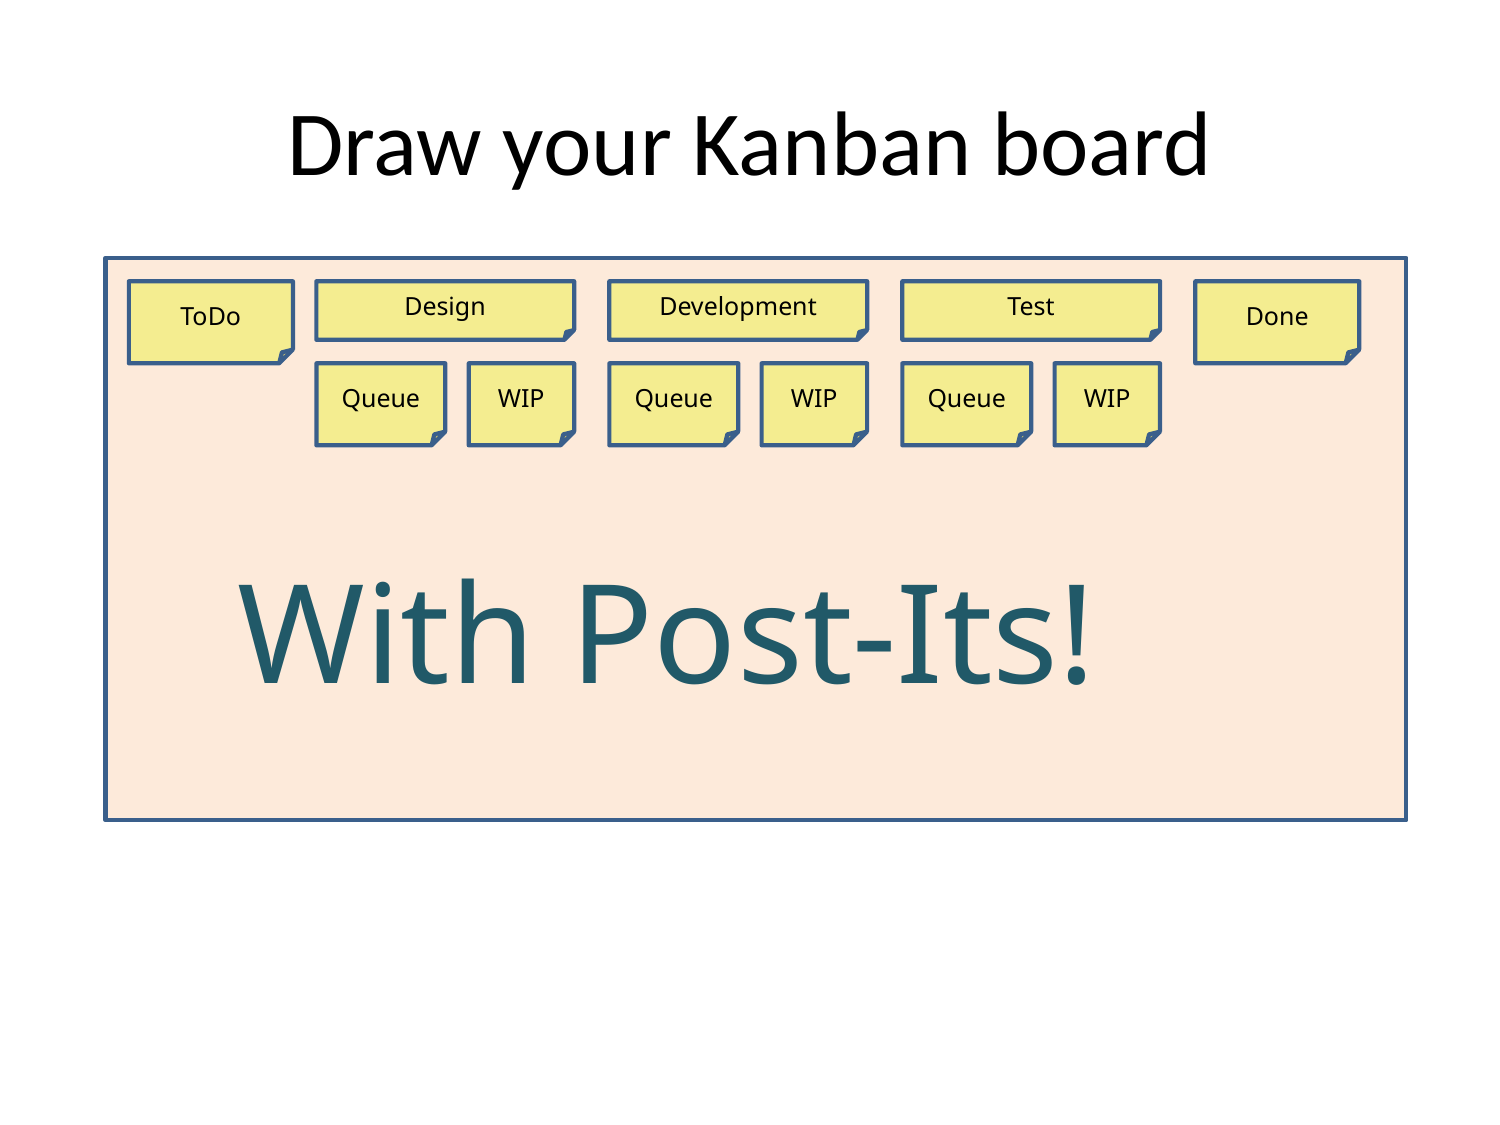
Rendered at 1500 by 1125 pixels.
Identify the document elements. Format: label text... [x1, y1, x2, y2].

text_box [105, 257, 1407, 821]
list [74, 262, 1426, 1020]
title Draw your Kanban board [74, 44, 1426, 233]
